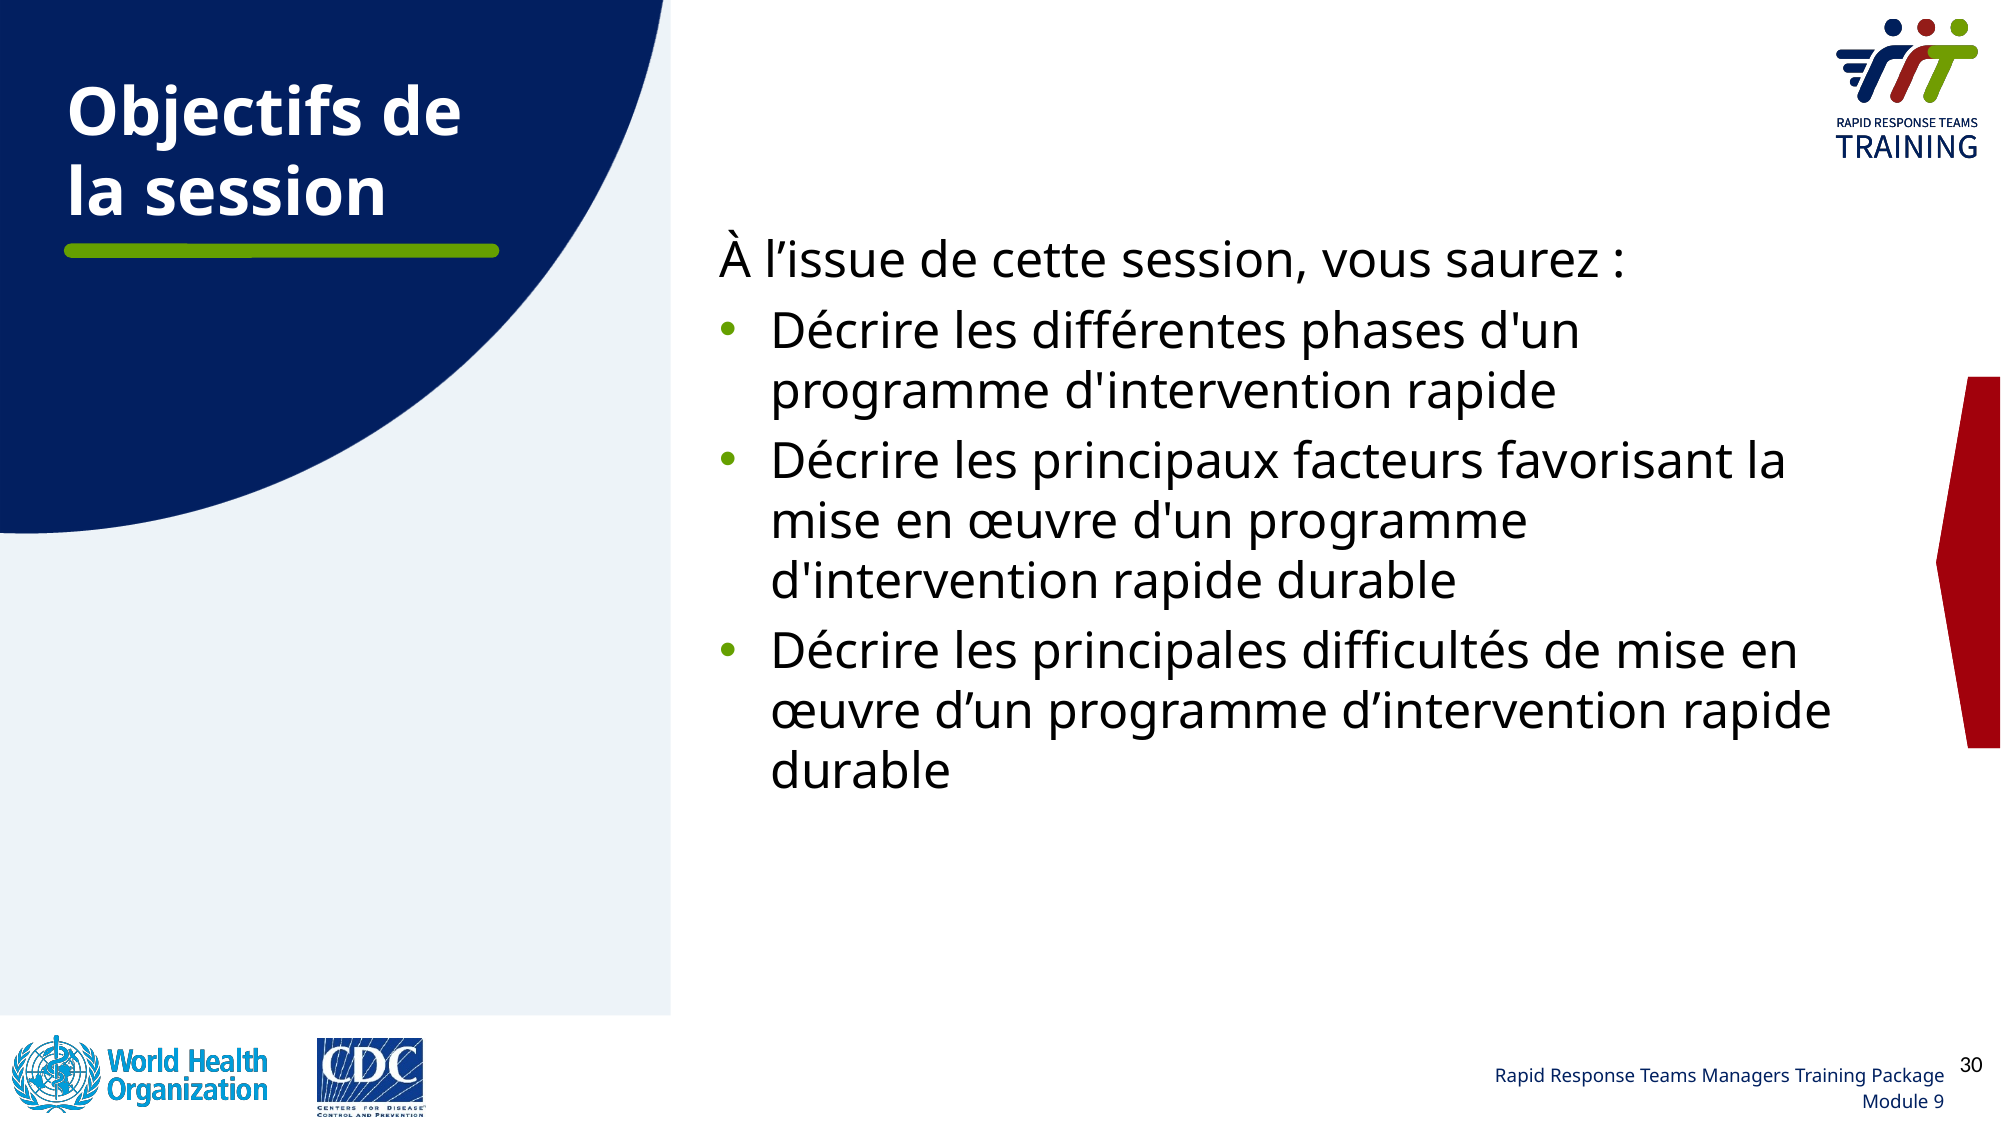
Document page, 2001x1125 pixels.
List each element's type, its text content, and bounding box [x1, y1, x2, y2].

picture [317, 1038, 426, 1117]
picture [46, 1056, 54, 1062]
text_box [1936, 376, 2000, 749]
picture [30, 1083, 37, 1091]
picture [71, 1053, 90, 1091]
slide_number 30 [1929, 1041, 1998, 1095]
picture [34, 1054, 43, 1078]
picture [12, 1083, 48, 1113]
text_box Objectifs de la session [59, 61, 531, 237]
picture [24, 1054, 36, 1087]
picture [1835, 19, 1978, 167]
picture [50, 1108, 62, 1113]
picture [22, 1062, 26, 1077]
picture [0, 0, 670, 538]
text_box À l’issue de cette session, vous saurez : Décrire les différentes phases d'un programme d'intervention rapide Décrire les principaux facteurs favorisant la mise en œuvre d'un programme d'intervention rapide durable Décrire les principales difficultés de mise en œuvre d’un programme d’intervention rapide durable [712, 220, 1869, 807]
picture [59, 1035, 267, 1113]
picture [12, 1035, 54, 1068]
picture [36, 1088, 78, 1105]
picture [40, 1062, 47, 1070]
